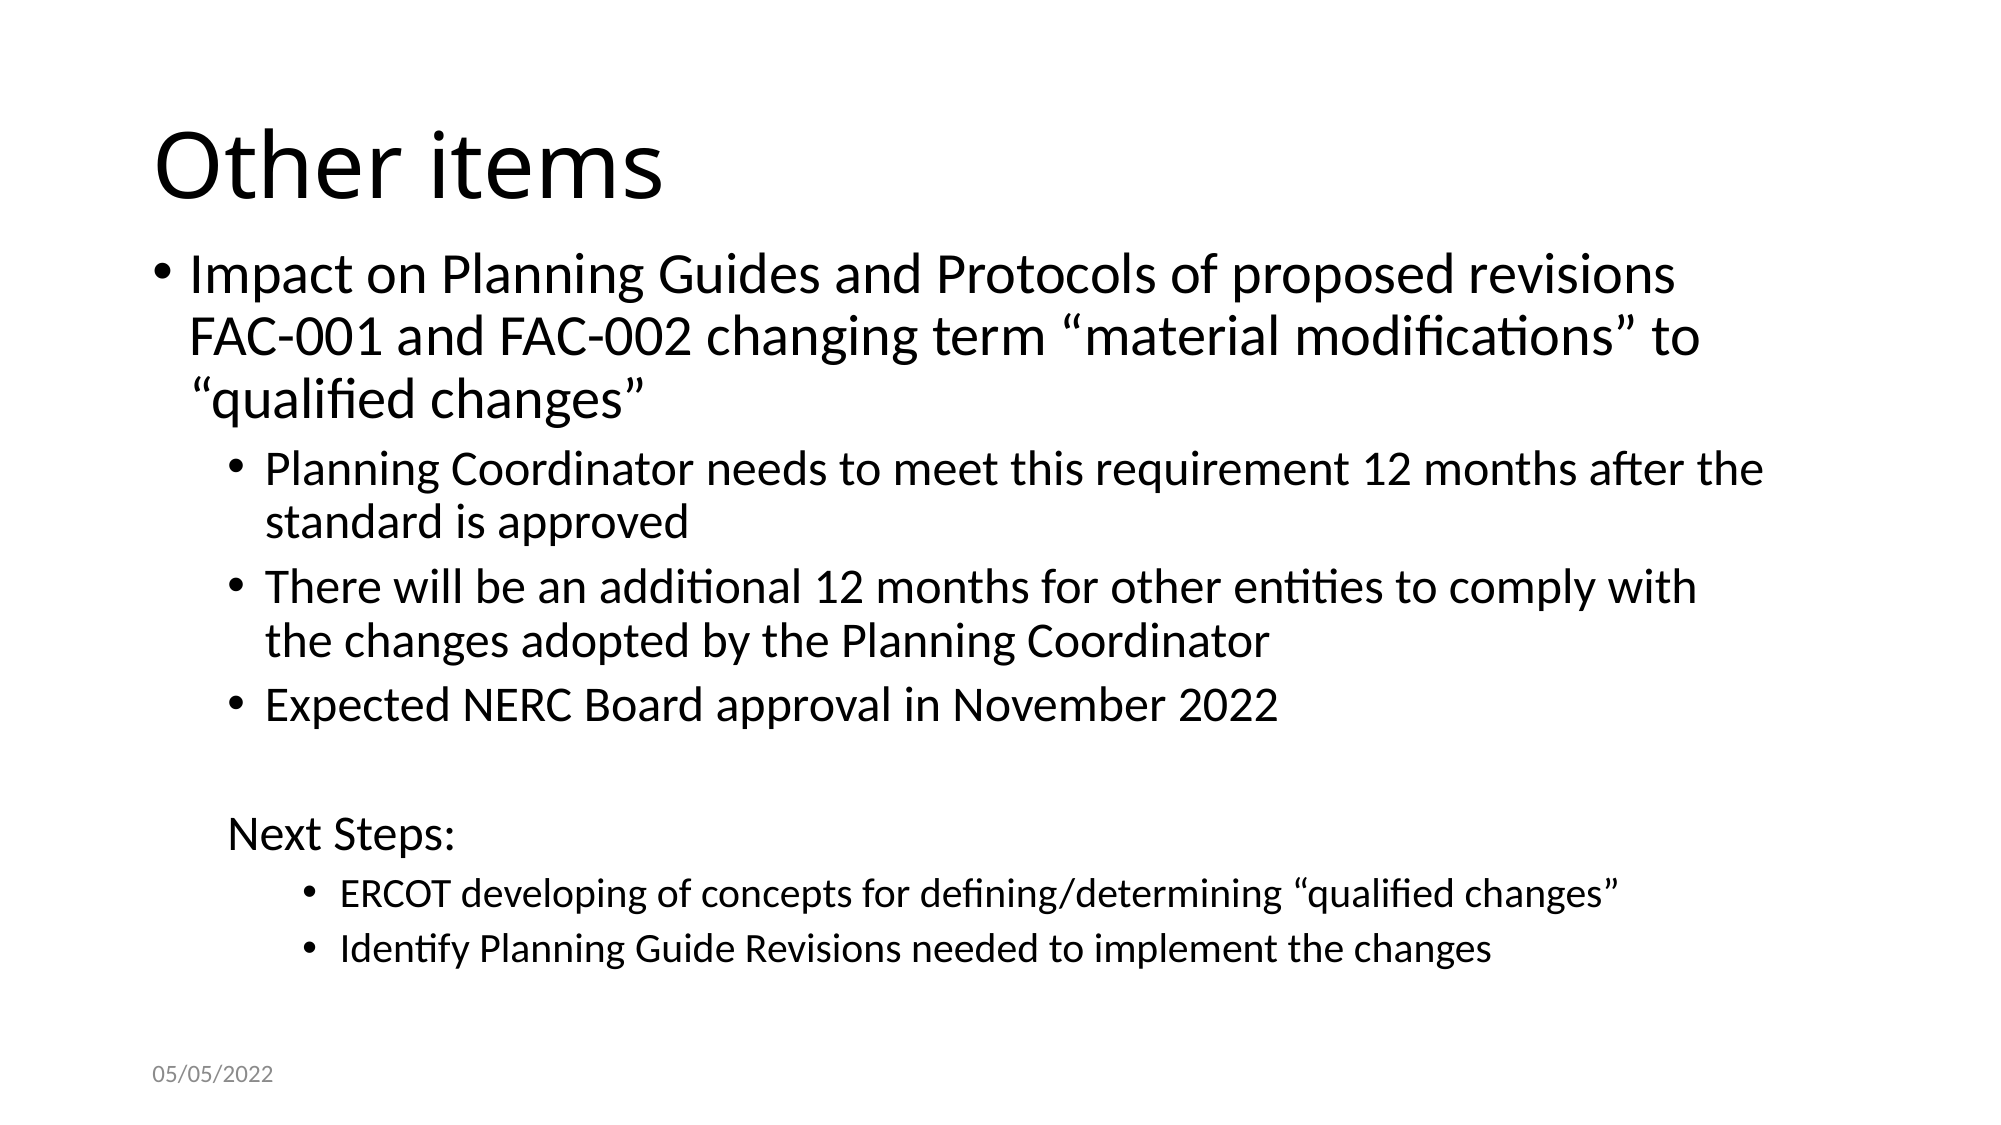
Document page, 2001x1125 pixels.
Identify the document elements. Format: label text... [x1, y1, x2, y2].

title Other items [137, 59, 1863, 278]
list Impact on Planning Guides and Protocols of proposed revisions FAC-001 and FAC-002 changing term “material modifications” to “qualified changes” Planning Coordinator needs to meet this requirement 12 months after the standard is approved There will be an additional 12 months for other entities to comply with the changes adopted by the Planning Coordinator Expected NERC Board approval in November 2022 Next Steps: ERCOT developing of concepts for defining/determining “qualified changes” Identify Planning Guide Revisions needed to implement the changes [137, 235, 1788, 1043]
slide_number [137, 1042, 588, 1103]
